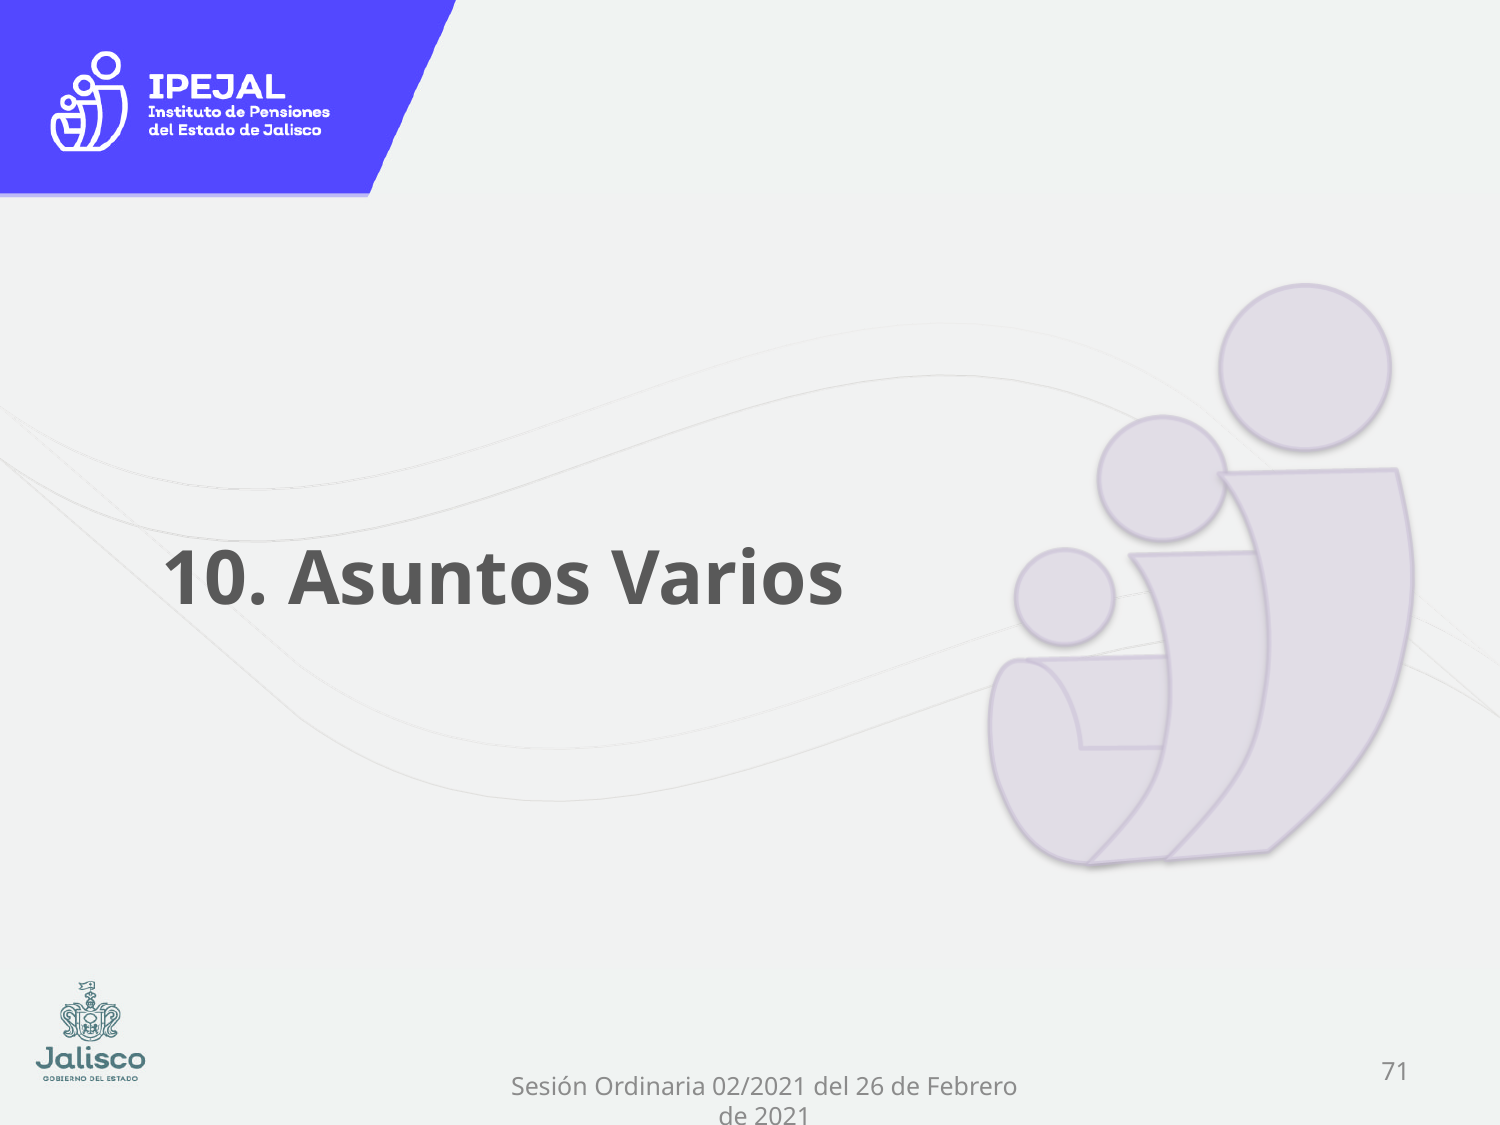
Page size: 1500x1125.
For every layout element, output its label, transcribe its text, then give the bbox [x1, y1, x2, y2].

slide_number 70 [1074, 1042, 1425, 1103]
picture [0, 0, 1500, 193]
text_box Sesión Ordinaria 02/2021 del 26 de Febrero de 2021 [483, 1070, 1046, 1125]
title 10. Asuntos Varios [0, 480, 1007, 668]
picture [0, 969, 1500, 1125]
